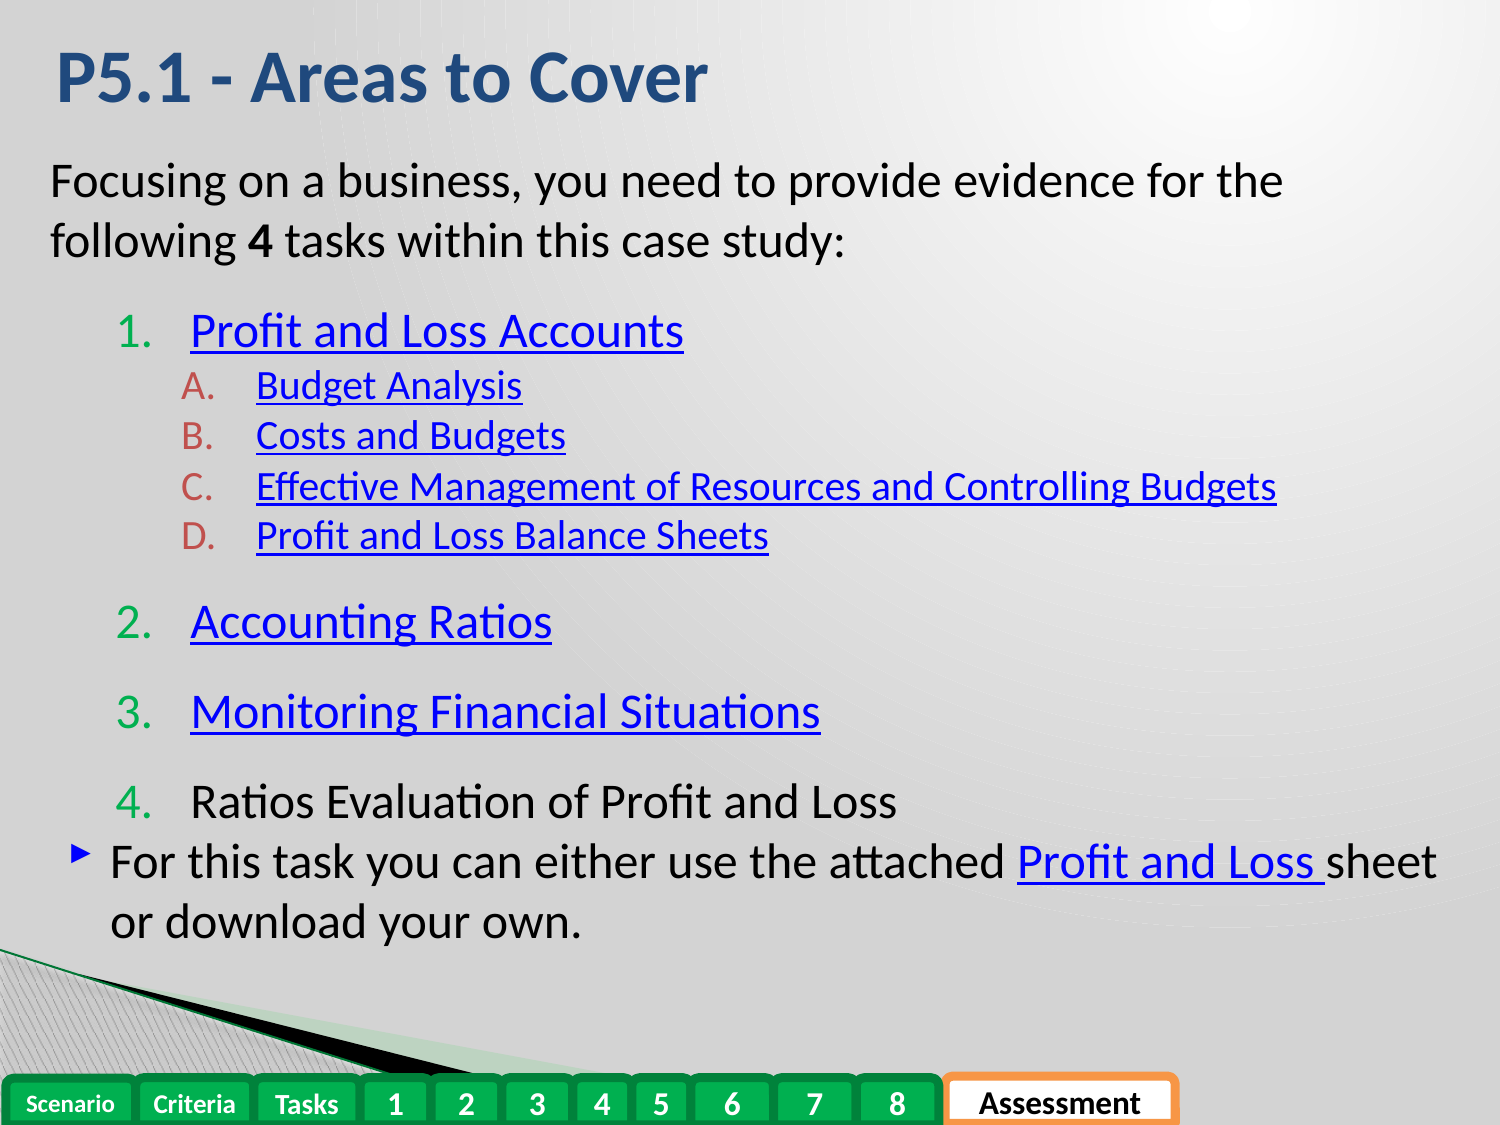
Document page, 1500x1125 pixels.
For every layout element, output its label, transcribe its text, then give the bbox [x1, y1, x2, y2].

list Focusing on a business, you need to provide evidence for the following 4 tasks within this case study: Profit and Loss Accounts Budget Analysis Costs and Budgets Effective Management of Resources and Controlling Budgets Profit and Loss Balance Sheets Accounting Ratios Monitoring Financial Situations Ratios Evaluation of Profit and Loss For this task you can either use the attached Profit and Loss sheet or download your own. [35, 140, 1454, 1047]
title P5.1 - Areas to Cover [41, 19, 1471, 126]
